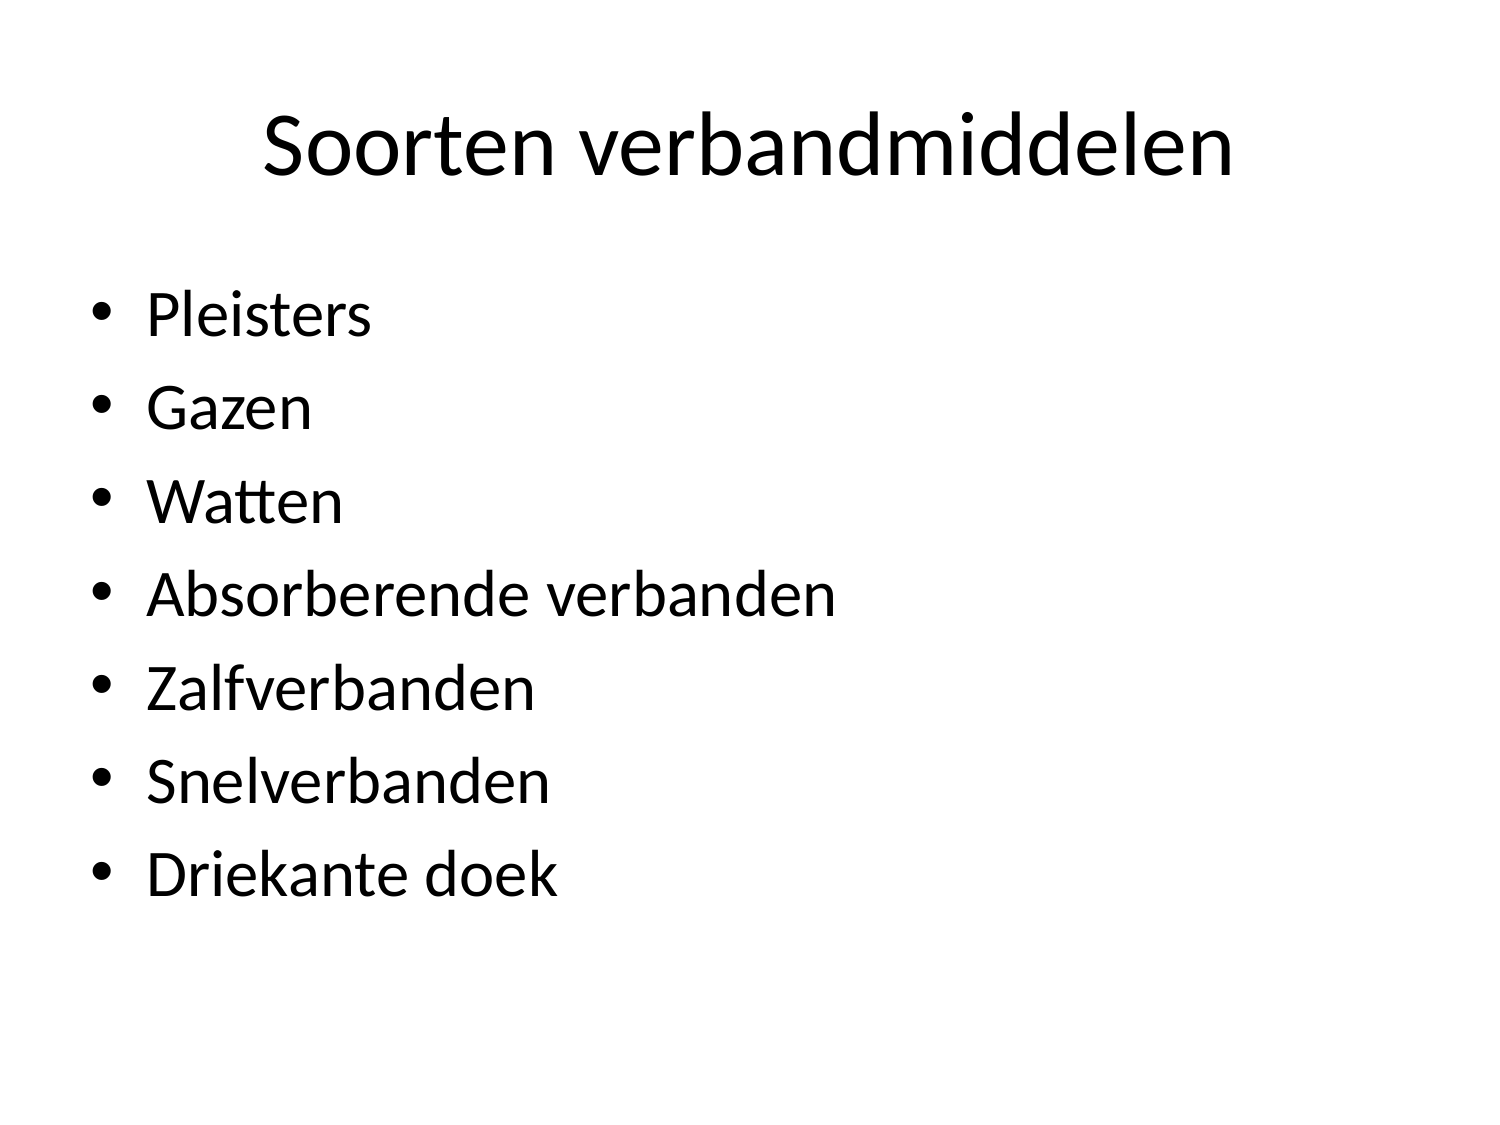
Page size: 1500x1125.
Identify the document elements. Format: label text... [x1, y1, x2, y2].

title Soorten verbandmiddelen [75, 45, 1425, 233]
list Pleisters Gazen Watten Absorberende verbanden Zalfverbanden Snelverbanden Driekante doek [75, 262, 1425, 1005]
